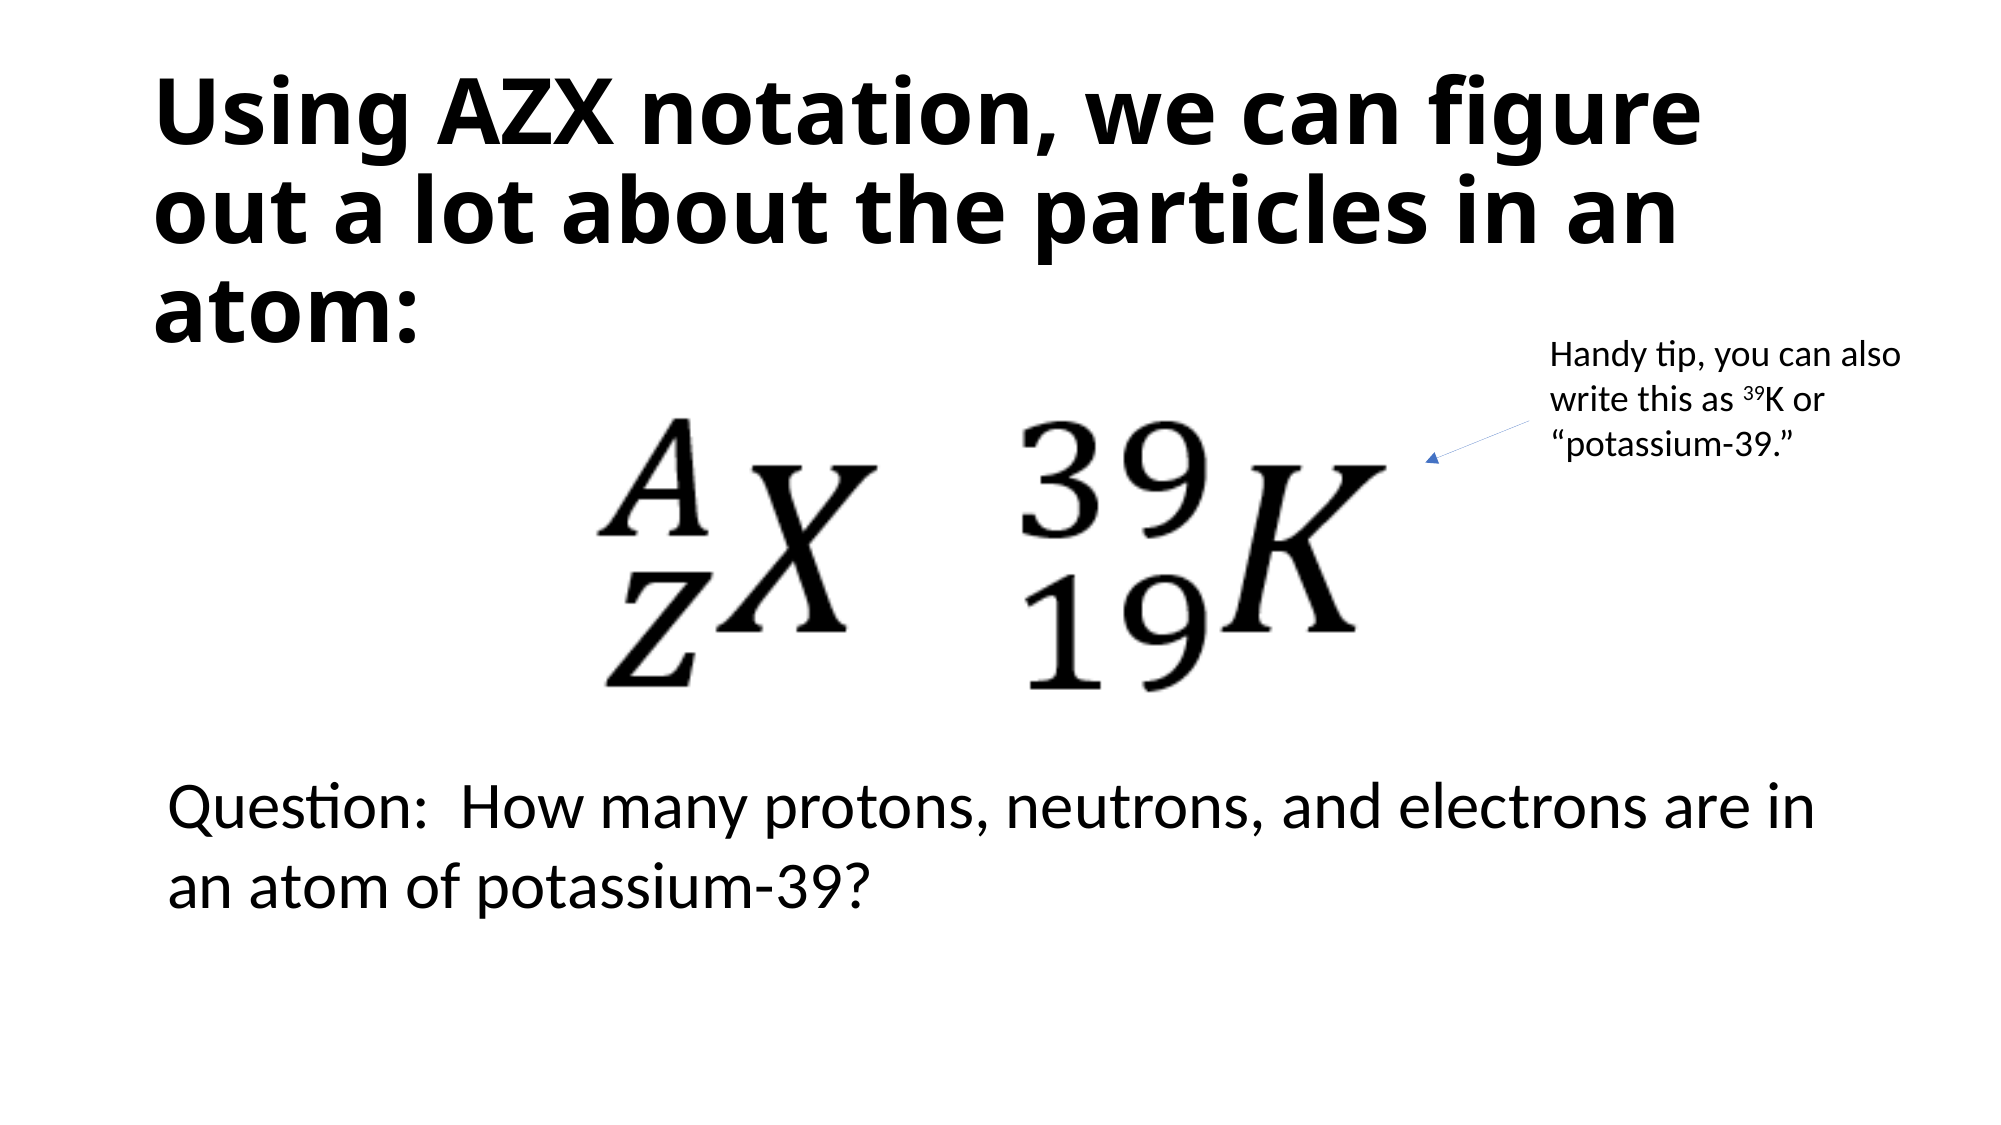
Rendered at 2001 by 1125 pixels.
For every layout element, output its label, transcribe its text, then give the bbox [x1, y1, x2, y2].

text_box Handy tip, you can also write this as 39K or “potassium-39.” [1535, 322, 1970, 472]
text_box Question: How many protons, neutrons, and electrons are in an atom of potassium-39? [152, 754, 1848, 929]
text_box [1425, 420, 1530, 463]
picture [574, 370, 1426, 755]
title Using AZX notation, we can figure out a lot about the particles in an atom: [137, 104, 1863, 323]
